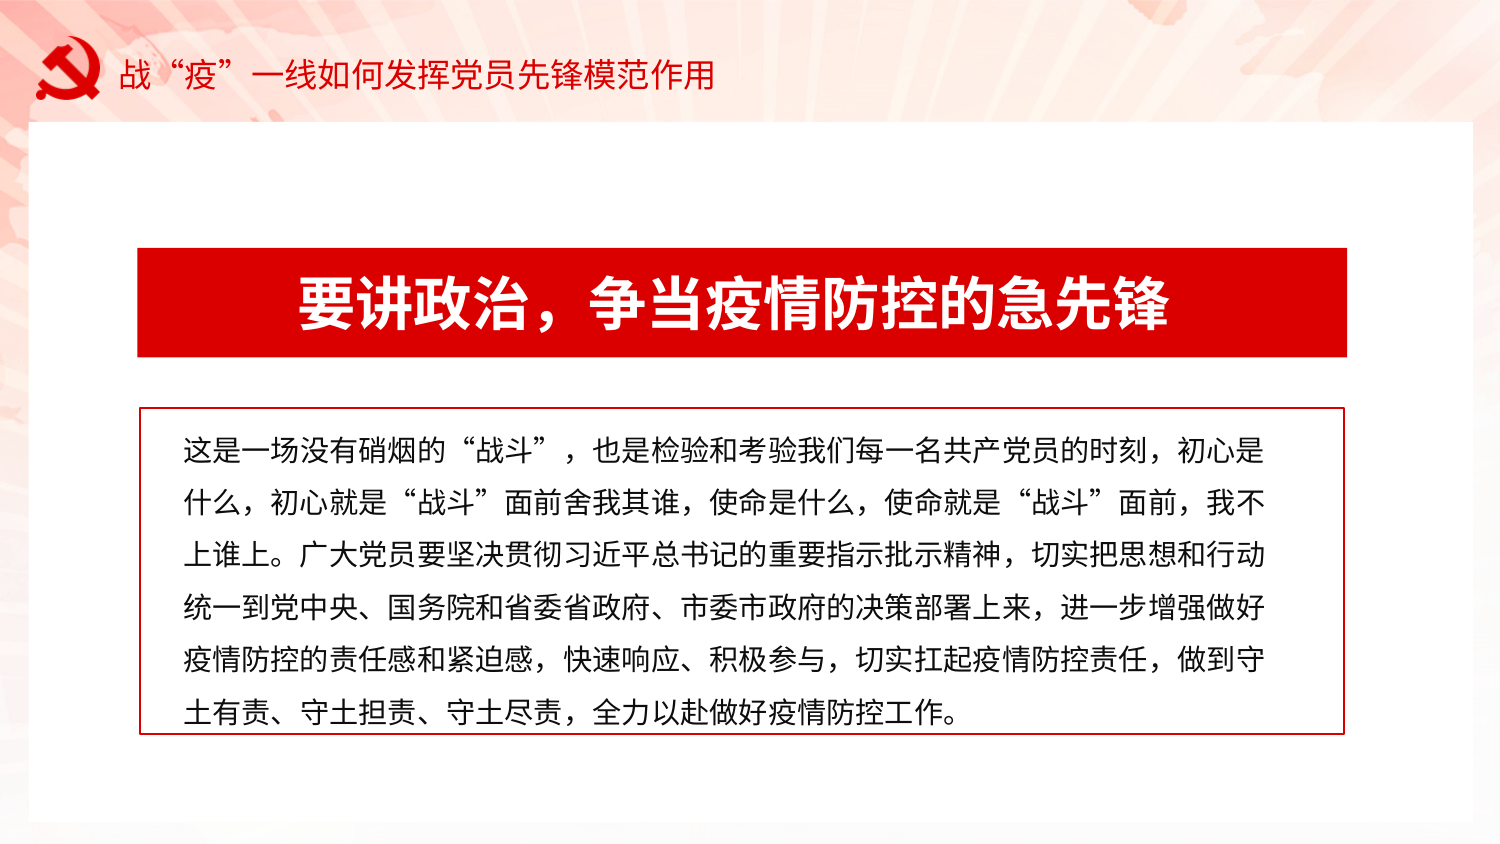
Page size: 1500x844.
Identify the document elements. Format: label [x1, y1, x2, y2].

text_box [140, 407, 1344, 735]
text_box [137, 247, 1348, 358]
picture [0, 0, 1500, 844]
